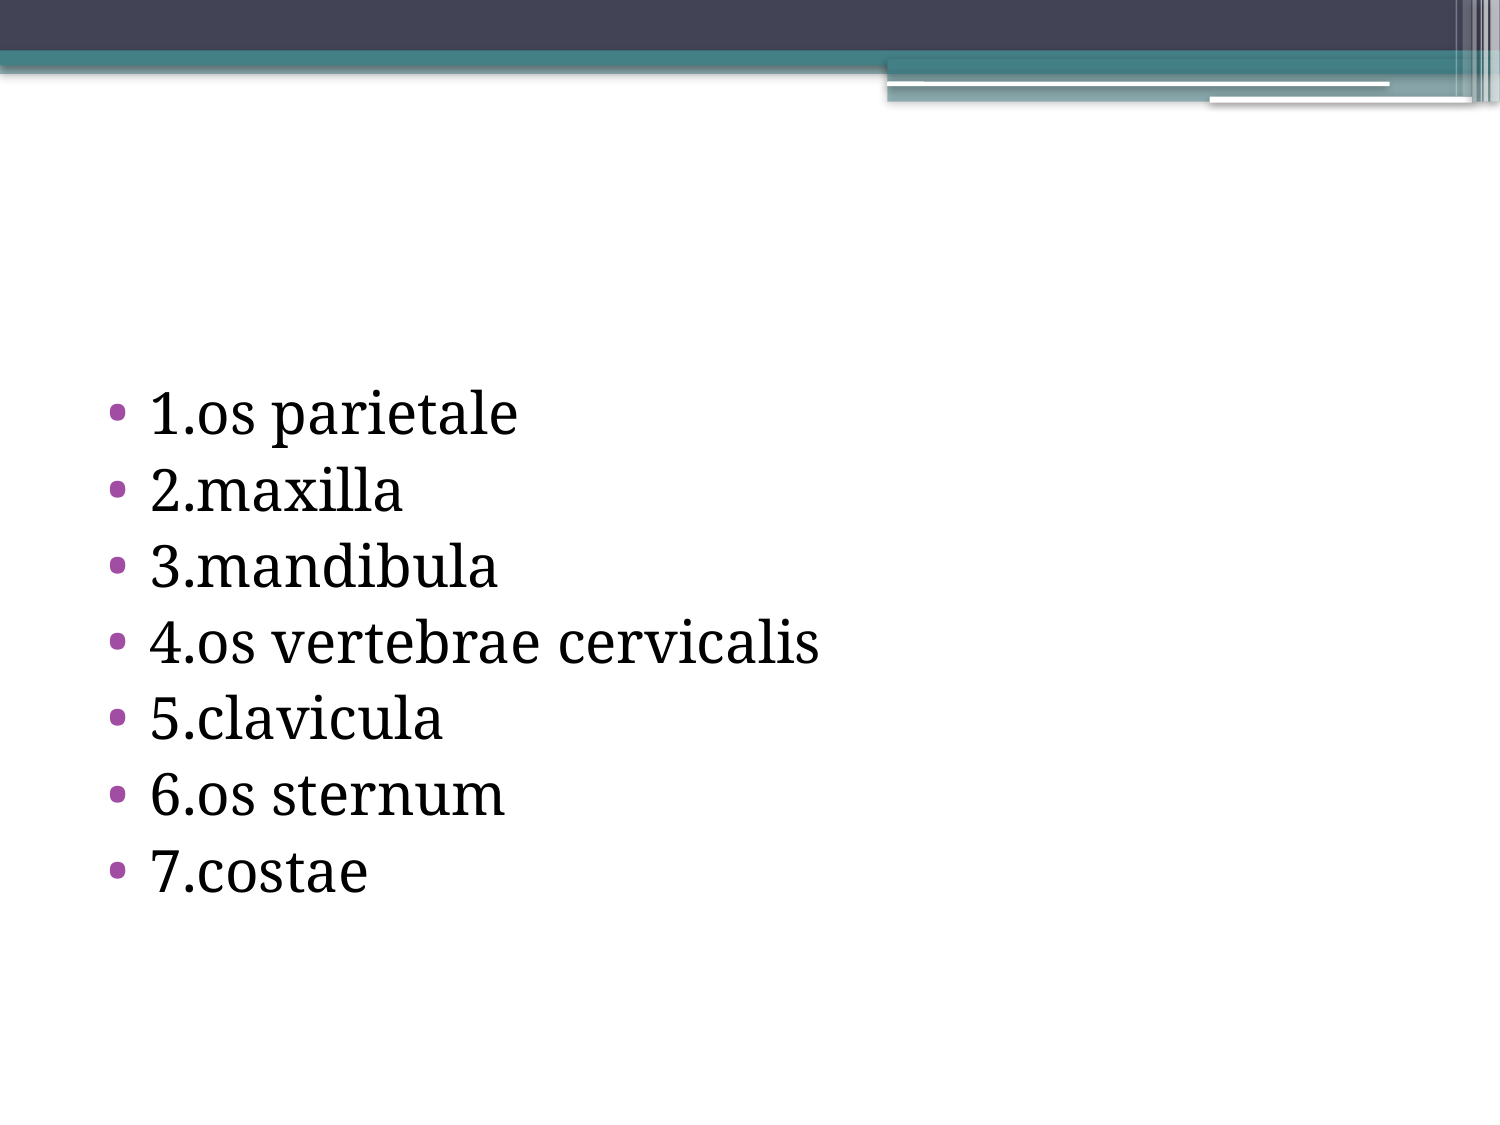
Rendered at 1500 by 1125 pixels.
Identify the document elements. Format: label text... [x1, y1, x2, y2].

list 1.os parietale 2.maxilla 3.mandibula 4.os vertebrae cervicalis 5.clavicula 6.os sternum 7.costae [75, 368, 1425, 1079]
